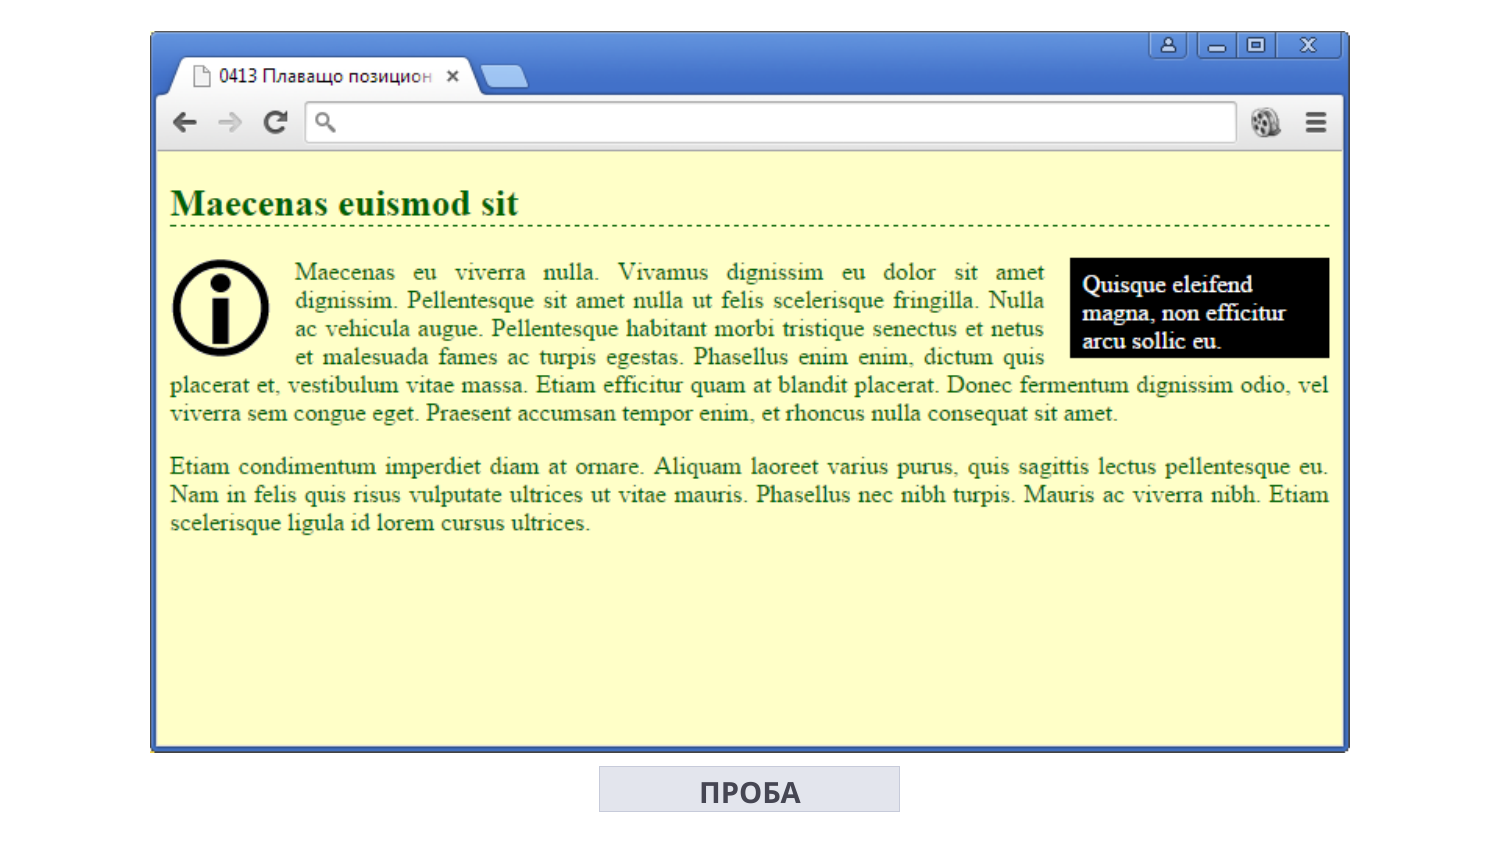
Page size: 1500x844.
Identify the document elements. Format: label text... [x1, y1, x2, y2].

text_box ПРОБА [599, 766, 900, 812]
picture [149, 31, 1351, 753]
